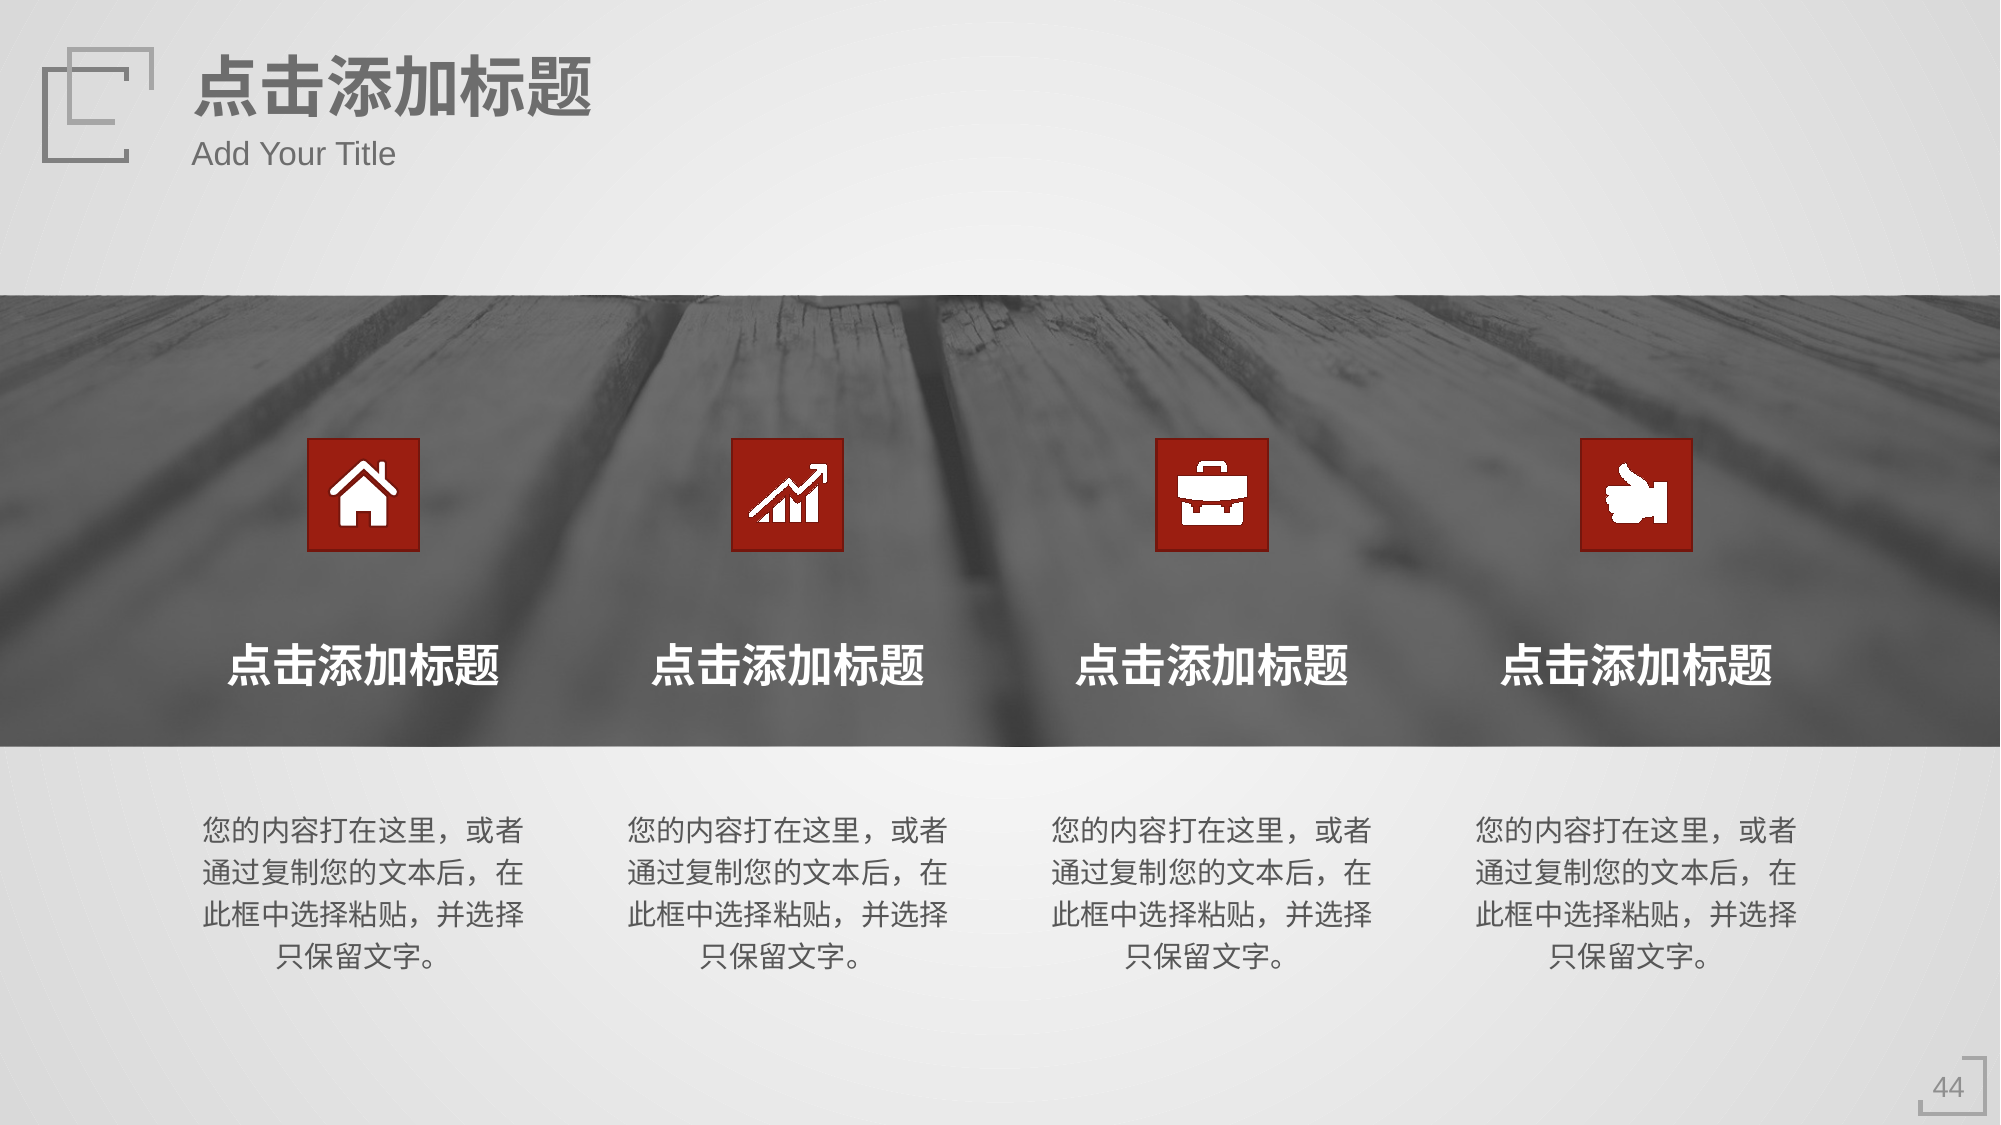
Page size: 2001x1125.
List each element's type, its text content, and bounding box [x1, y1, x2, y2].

text_box 点击添加标题 [1029, 629, 1396, 700]
text_box 点击添加标题 [180, 629, 547, 700]
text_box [1156, 439, 1268, 551]
text_box [0, 295, 2000, 747]
text_box Add Your Title [176, 124, 555, 180]
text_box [1580, 439, 1693, 551]
text_box 点击添加标题 [1453, 629, 1820, 700]
text_box 您的内容打在这里，或者通过复制您的文本后，在此框中选择粘贴，并选择只保留文字。 [178, 797, 549, 981]
text_box 点击添加标题 [604, 629, 971, 700]
text_box 点击添加标题 [177, 36, 609, 132]
text_box 您的内容打在这里，或者通过复制您的文本后，在此框中选择粘贴，并选择只保留文字。 [1451, 797, 1822, 981]
text_box 您的内容打在这里，或者通过复制您的文本后，在此框中选择粘贴，并选择只保留文字。 [602, 797, 973, 981]
text_box 您的内容打在这里，或者通过复制您的文本后，在此框中选择粘贴，并选择只保留文字。 [1027, 797, 1397, 981]
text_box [732, 439, 844, 551]
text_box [307, 439, 420, 551]
